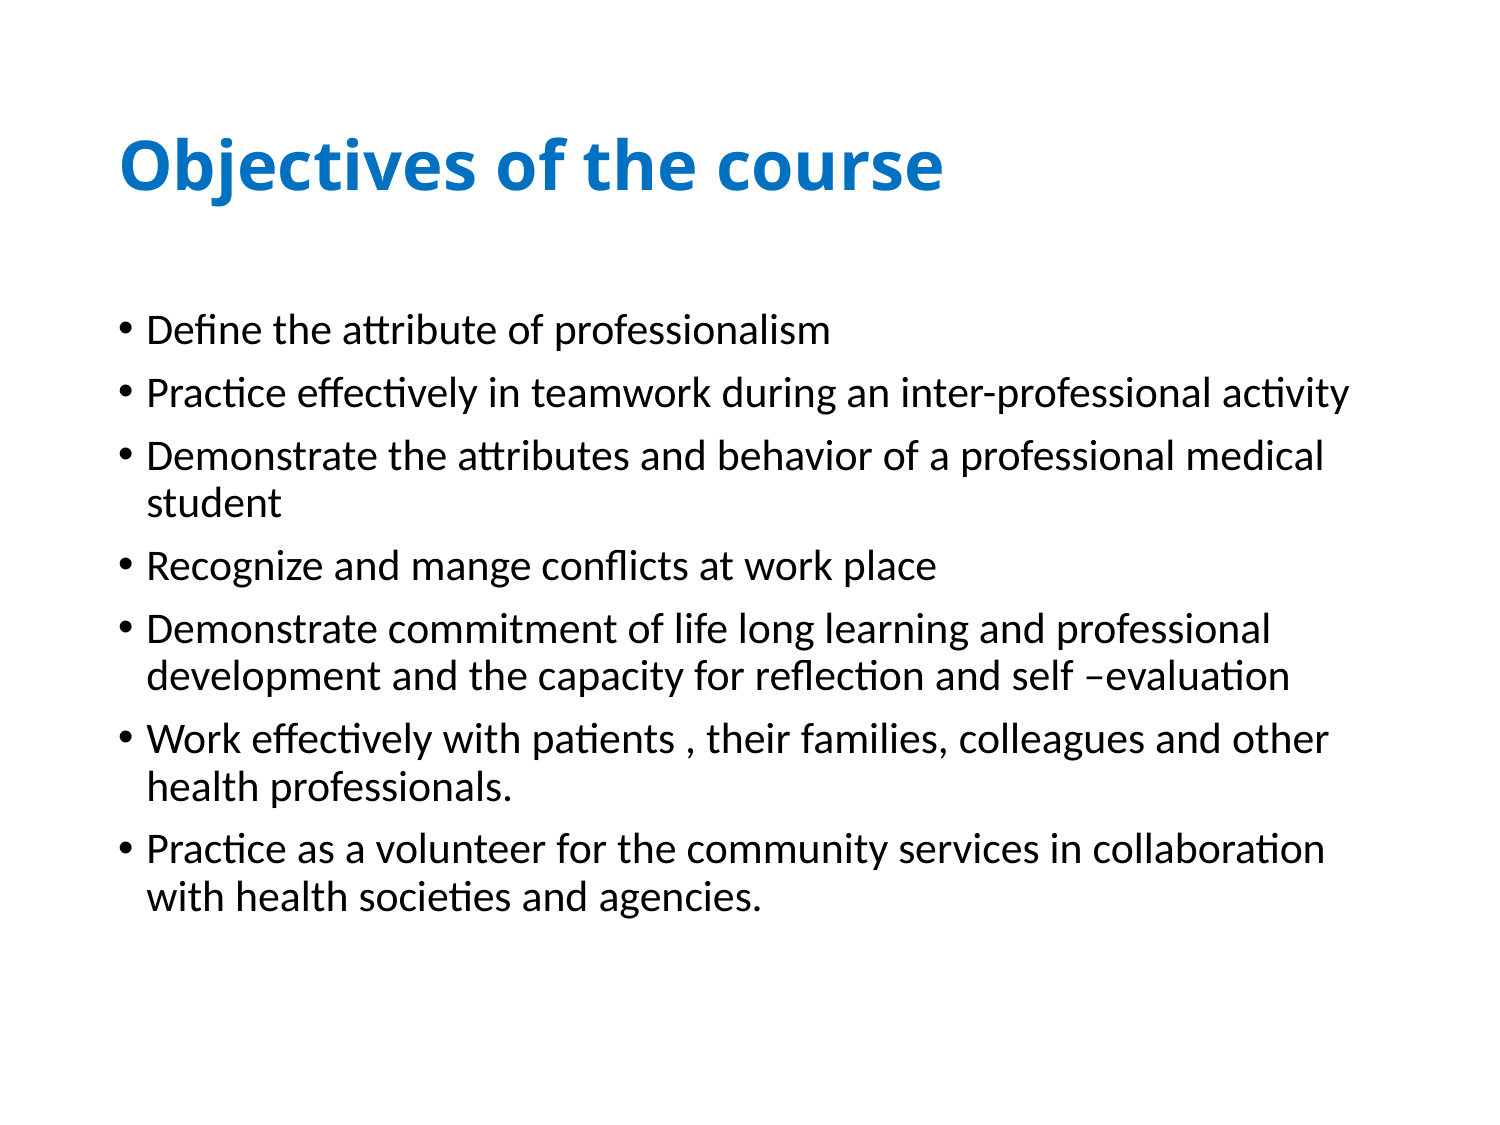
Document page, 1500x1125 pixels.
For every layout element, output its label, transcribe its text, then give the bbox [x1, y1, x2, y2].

list Define the attribute of professionalism Practice effectively in teamwork during an inter-professional activity Demonstrate the attributes and behavior of a professional medical student Recognize and mange conflicts at work place Demonstrate commitment of life long learning and professional development and the capacity for reflection and self –evaluation Work effectively with patients , their families, colleagues and other health professionals. Practice as a volunteer for the community services in collaboration with health societies and agencies. [103, 299, 1397, 1014]
title Objectives of the course [103, 59, 1397, 278]
